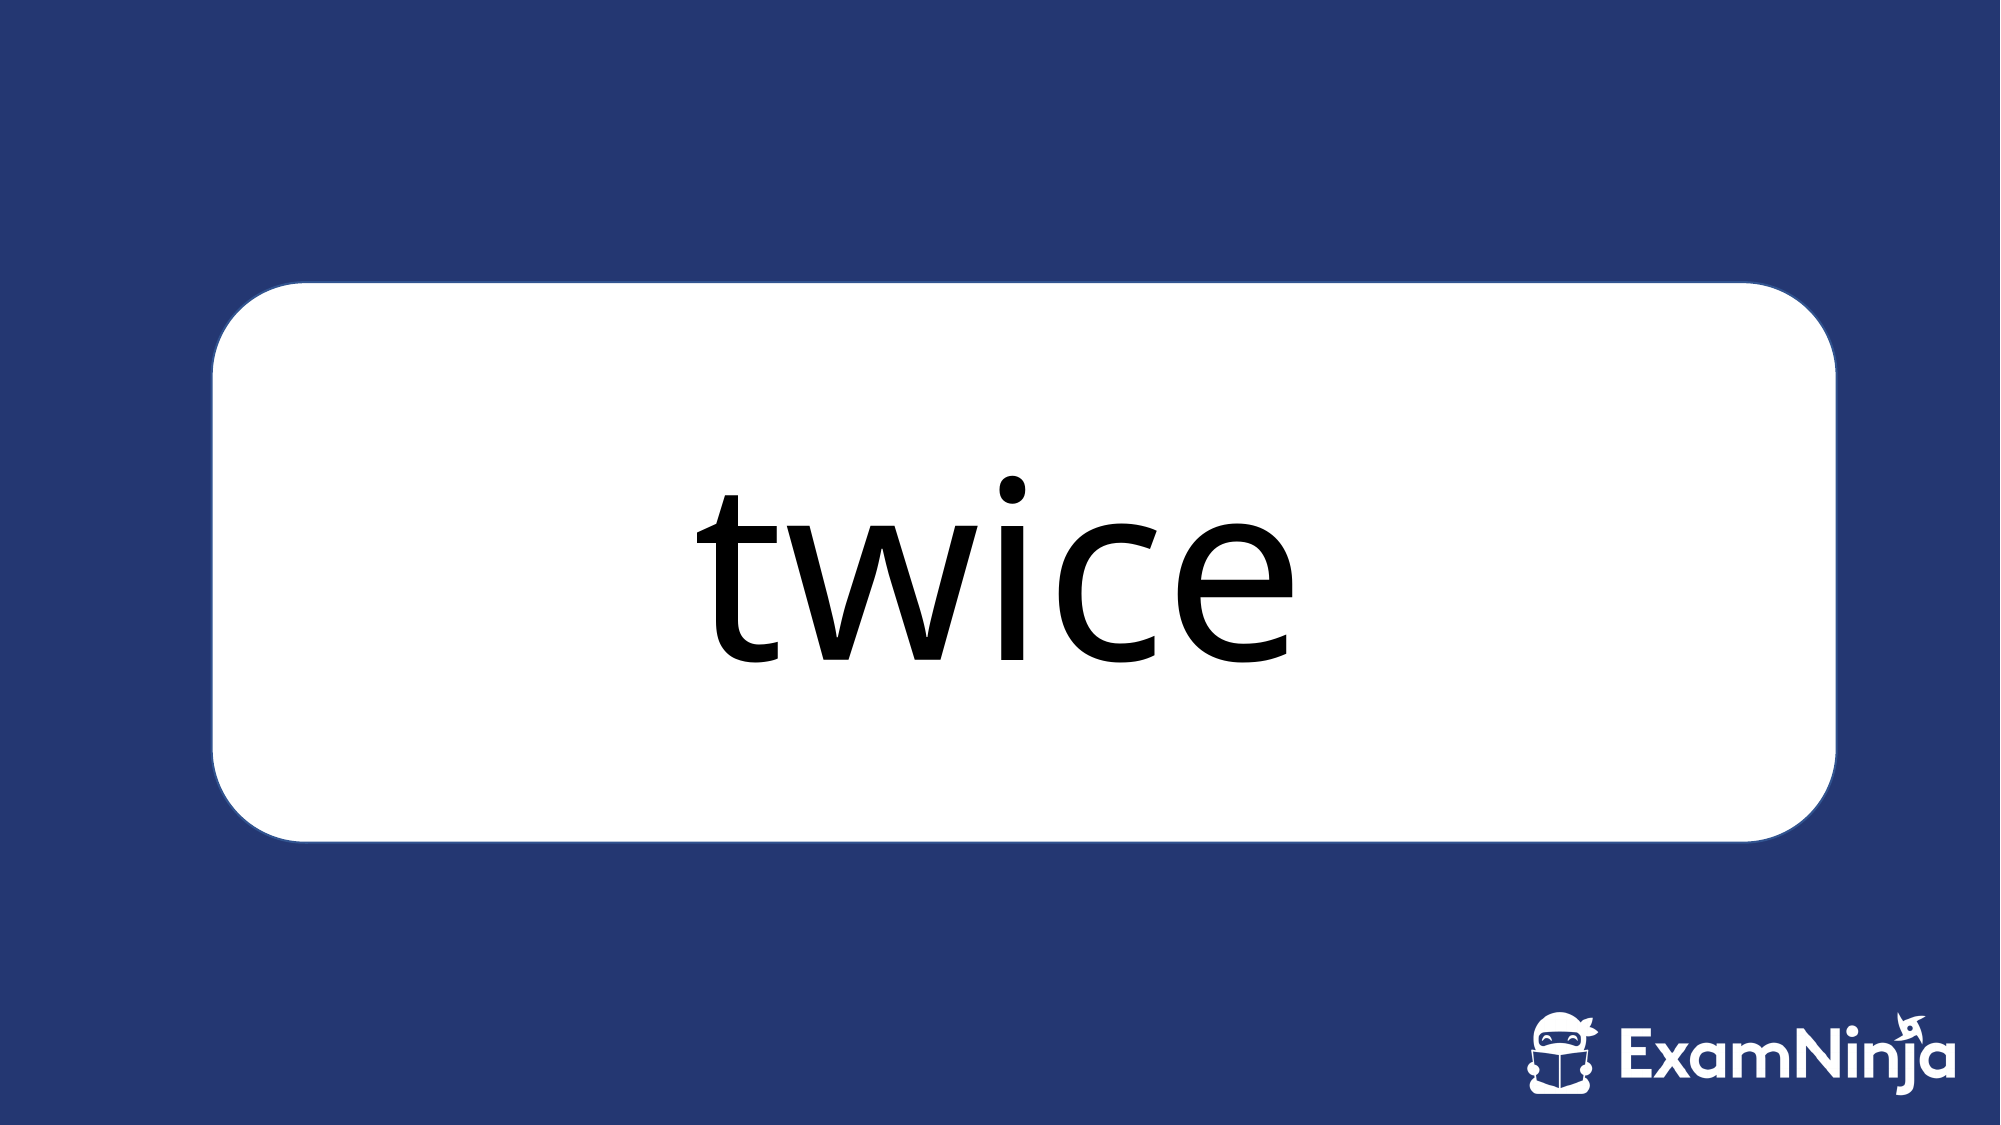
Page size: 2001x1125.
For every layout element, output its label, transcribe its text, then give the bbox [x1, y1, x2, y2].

text_box [210, 719, 1838, 844]
text_box twice [143, 403, 1857, 719]
text_box [210, 281, 1838, 403]
picture [1501, 1003, 1979, 1102]
